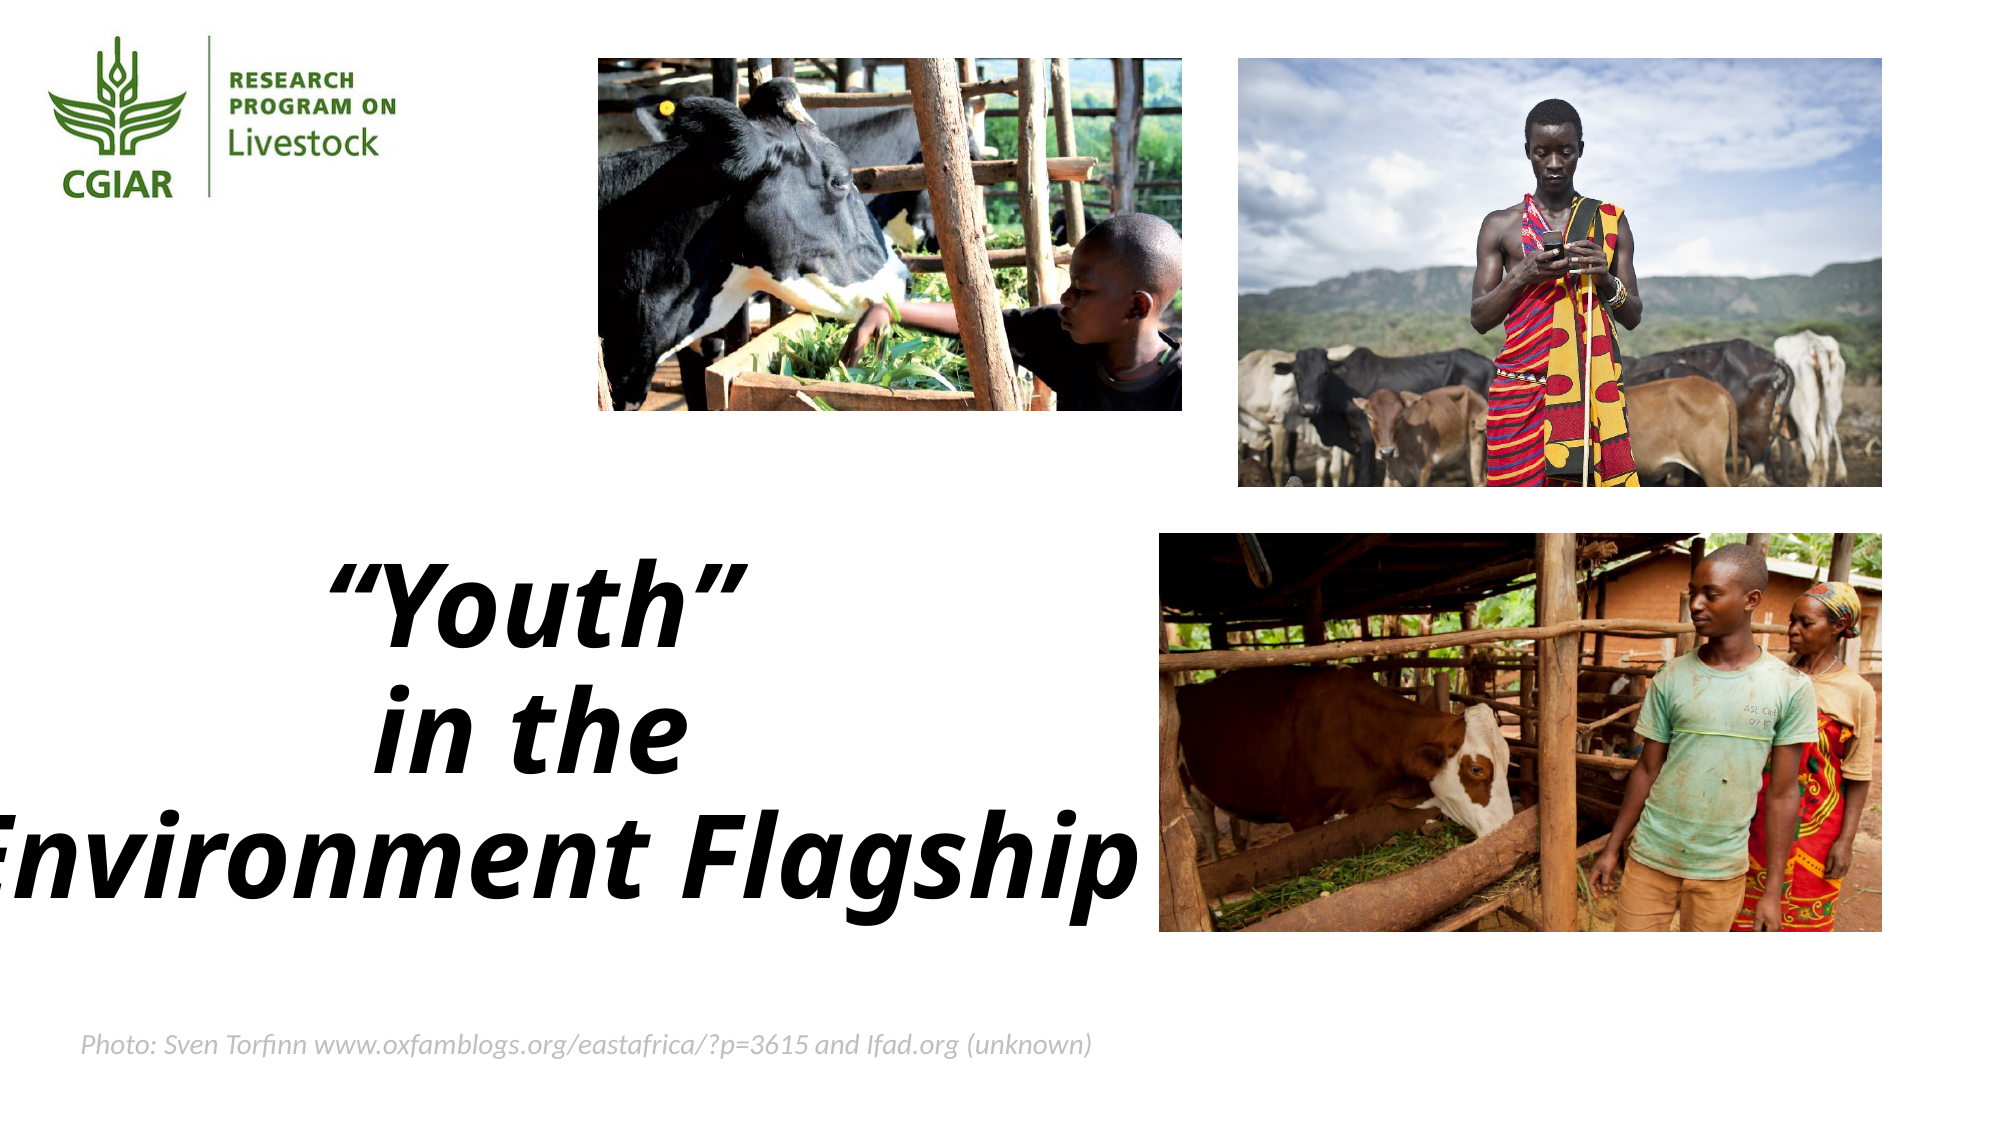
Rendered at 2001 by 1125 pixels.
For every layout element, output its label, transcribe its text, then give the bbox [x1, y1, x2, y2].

text_box Photo: Sven Torfinn www.oxfamblogs.org/eastafrica/?p=3615 and Ifad.org (unknown) [65, 1017, 1131, 1068]
title “Youth” in the Environment Flagship [0, 539, 1159, 932]
picture [44, 29, 413, 213]
picture [1238, 58, 1882, 487]
picture [598, 58, 1183, 411]
picture [1159, 533, 1882, 932]
